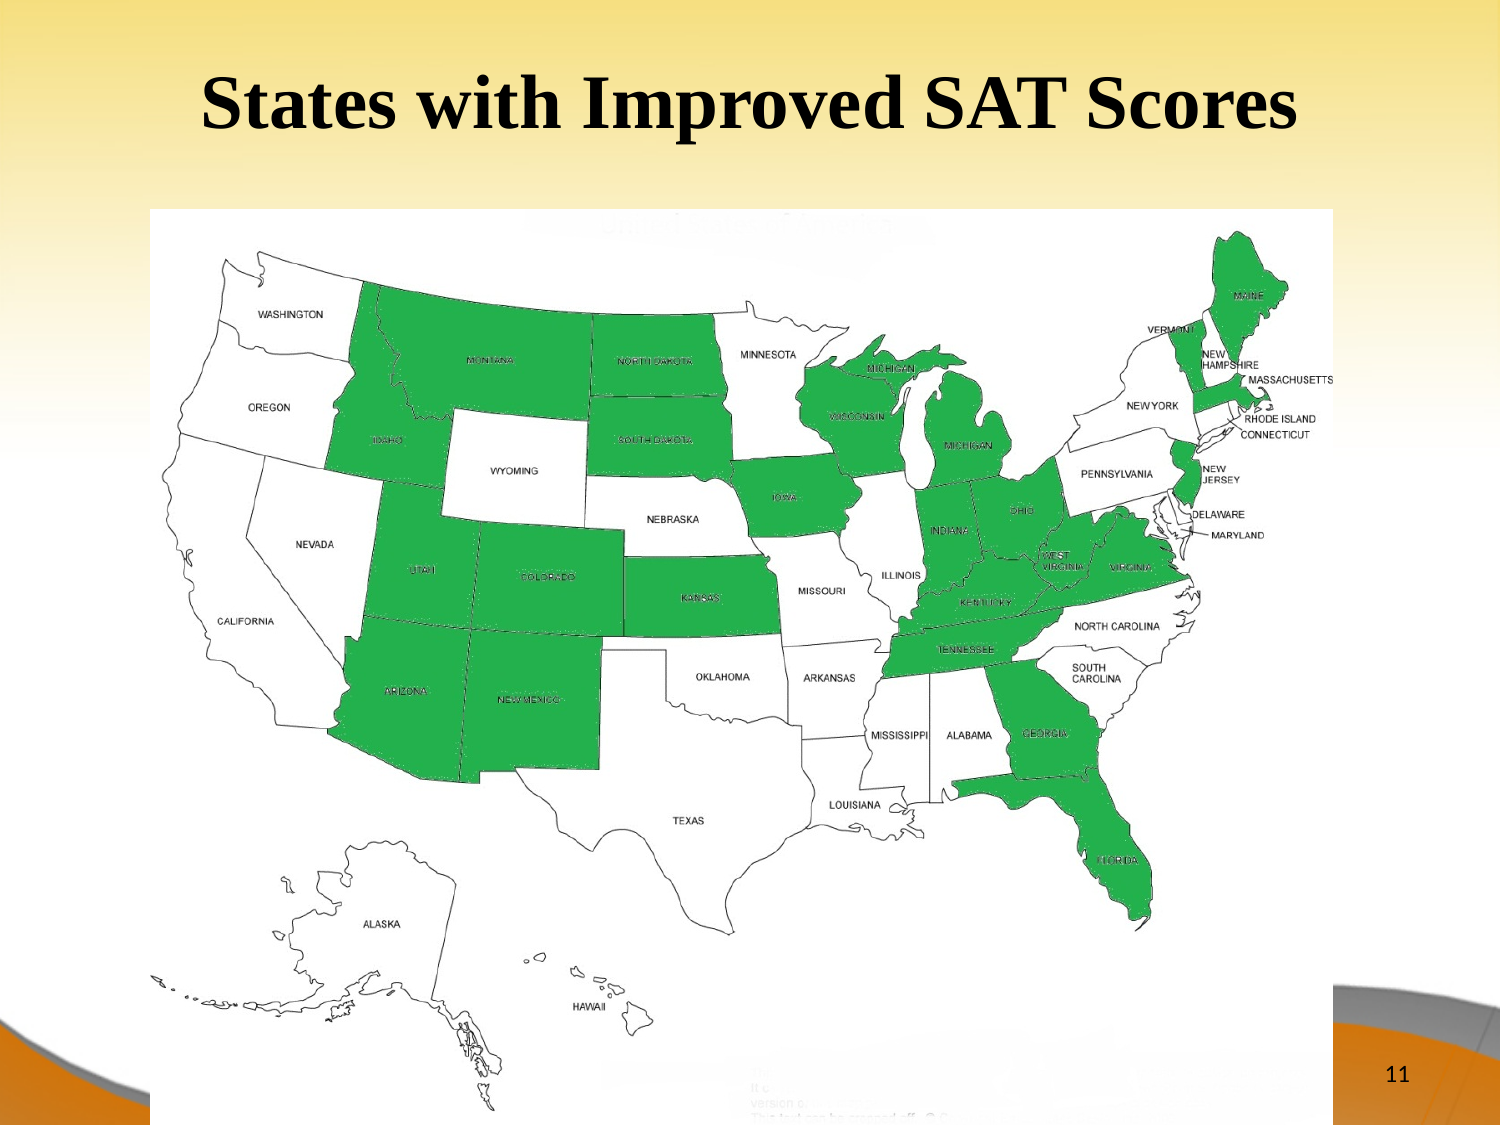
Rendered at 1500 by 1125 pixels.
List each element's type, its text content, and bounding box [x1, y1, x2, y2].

slide_number 11 [1337, 1042, 1425, 1103]
picture [0, 0, 1500, 1125]
title States with Improved SAT Scores [74, 44, 1426, 151]
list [149, 209, 1333, 1125]
